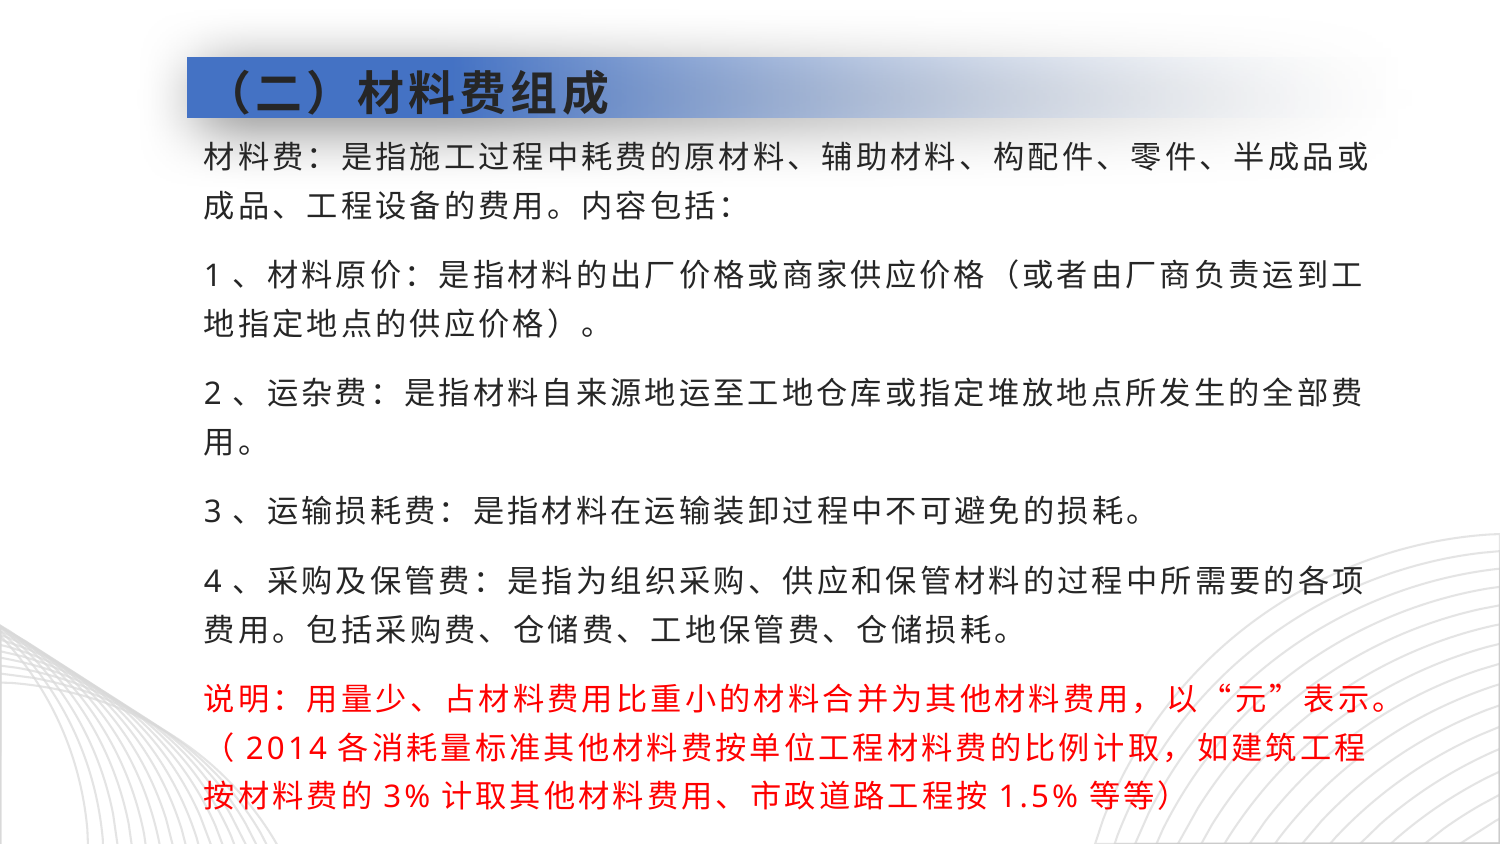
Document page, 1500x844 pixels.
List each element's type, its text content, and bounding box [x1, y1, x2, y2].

text_box [186, 57, 1389, 118]
list 材料费：是指施工过程中耗费的原材料、辅助材料、构配件、零件、半成品或成品、工程设备的费用。内容包括： 1、材料原价：是指材料的出厂价格或商家供应价格（或者由厂商负责运到工地指定地点的供应价格）。 2、运杂费：是指材料自来源地运至工地仓库或指定堆放地点所发生的全部费用。 3、运输损耗费：是指材料在运输装卸过程中不可避免的损耗。 4、采购及保管费：是指为组织采购、供应和保管材料的过程中所需要的各项费用。包括采购费、仓储费、工地保管费、仓储损耗。 说明：用量少、占材料费用比重小的材料合并为其他材料费用，以“元”表示。（2014各消耗量标准其他材料费按单位工程材料费的比例计取，如建筑工程按材料费的3%计取其他材料费用、市政道路工程按1.5%等等） [187, 125, 1388, 835]
title （二）材料费组成 [187, 57, 1500, 112]
